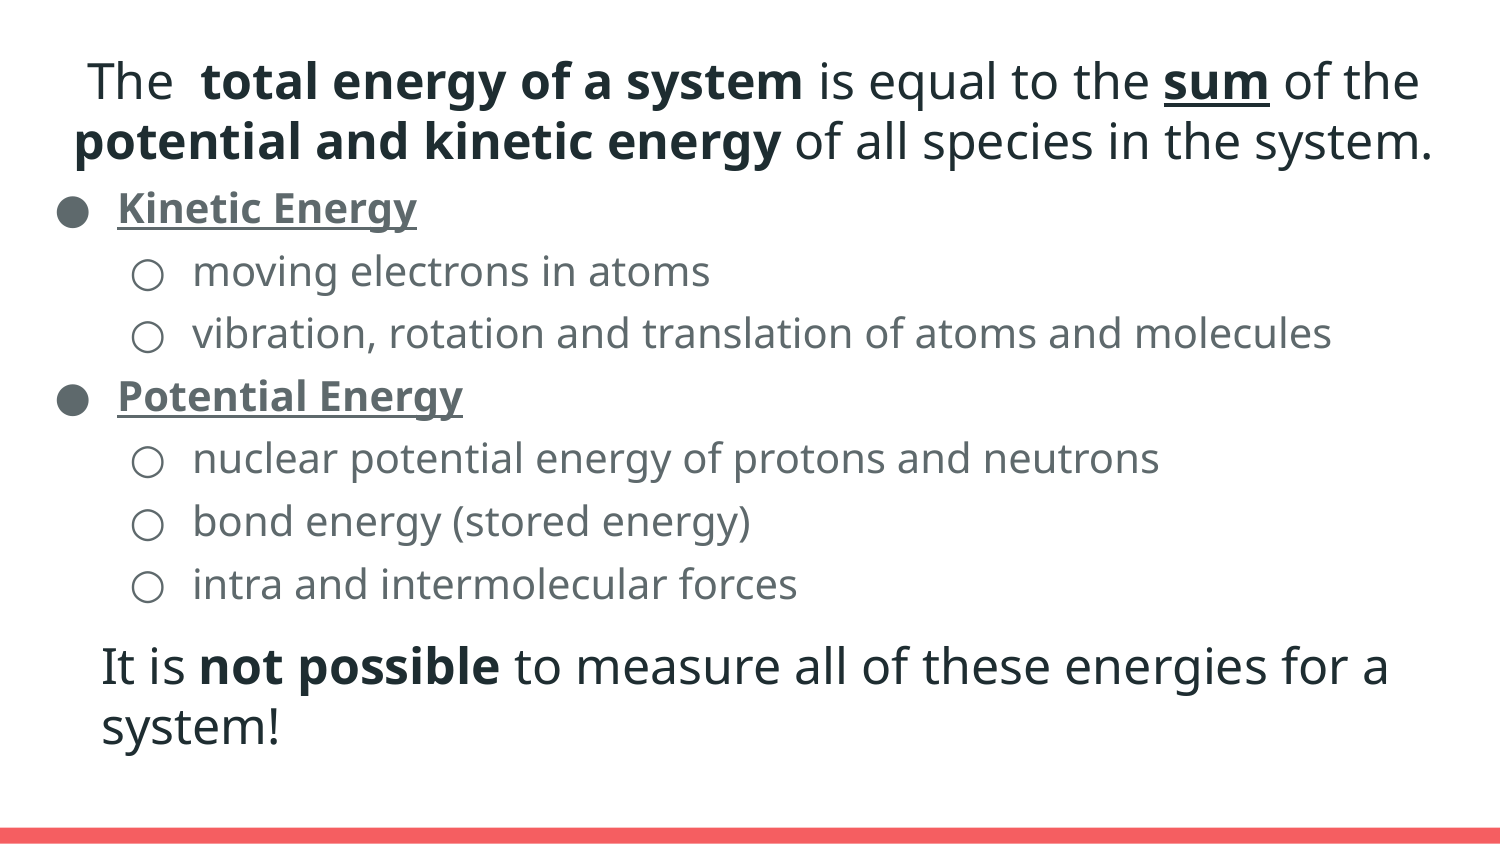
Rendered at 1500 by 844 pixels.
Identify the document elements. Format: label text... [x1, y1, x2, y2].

list The total energy of a system is equal to the sum of the potential and kinetic energy of all species in the system. Kinetic Energy moving electrons in atoms vibration, rotation and translation of atoms and molecules Potential Energy nuclear potential energy of protons and neutrons bond energy (stored energy) intra and intermolecular forces It is not possible to measure all of these energies for a system! [27, 34, 1481, 811]
